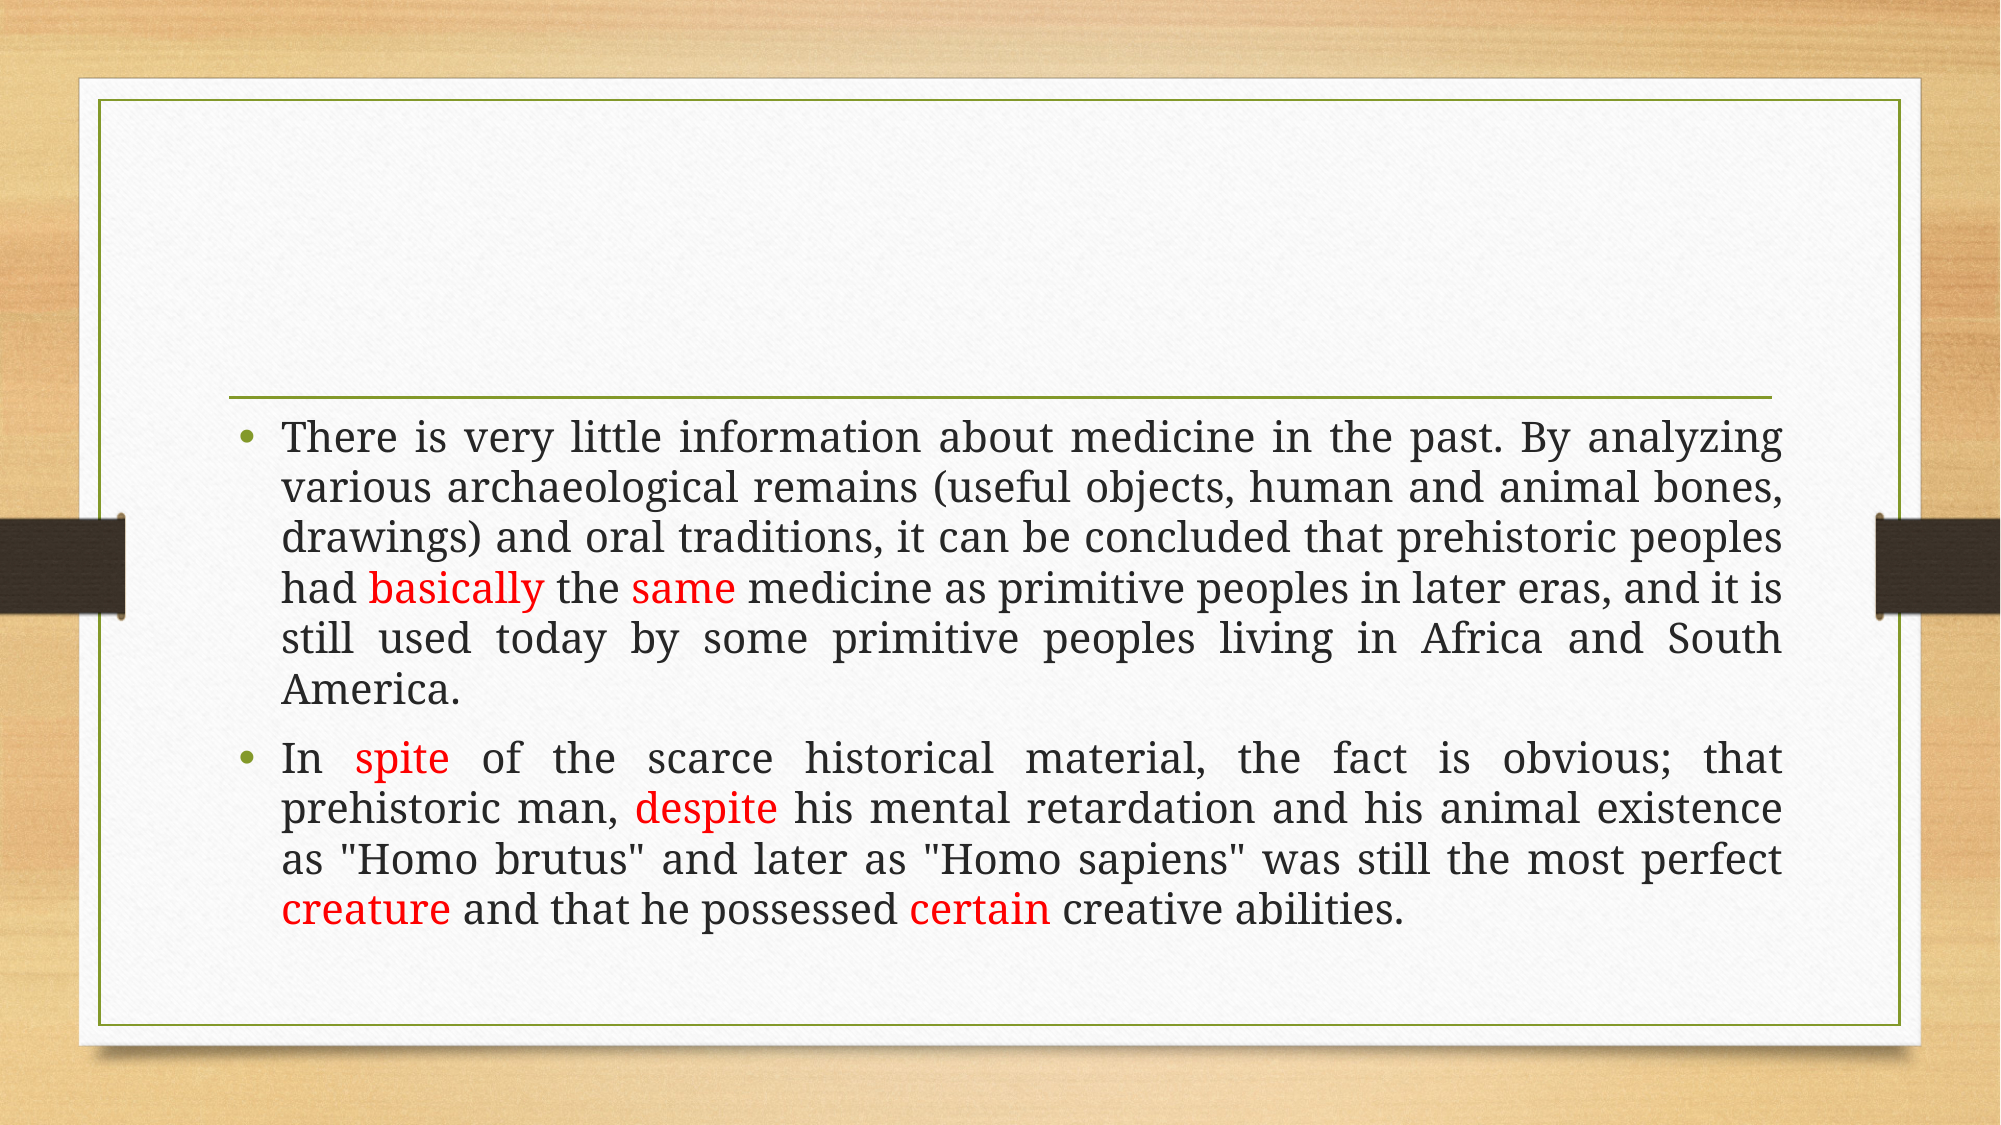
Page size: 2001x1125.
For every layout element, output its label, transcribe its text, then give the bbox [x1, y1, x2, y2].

picture [0, 0, 2001, 1125]
list There is very little information about medicine in the past. By analyzing various archaeological remains (useful objects, human and animal bones, drawings) and oral traditions, it can be concluded that prehistoric peoples had basically the same medicine as primitive peoples in later eras, and it is still used today by some primitive peoples living in Africa and South America. In spite of the scarce historical material, the fact is obvious; that prehistoric man, despite his mental retardation and his animal existence as "Homo brutus" and later as "Homo sapiens" was still the most perfect creature and that he possessed certain creative abilities. [223, 402, 1799, 948]
